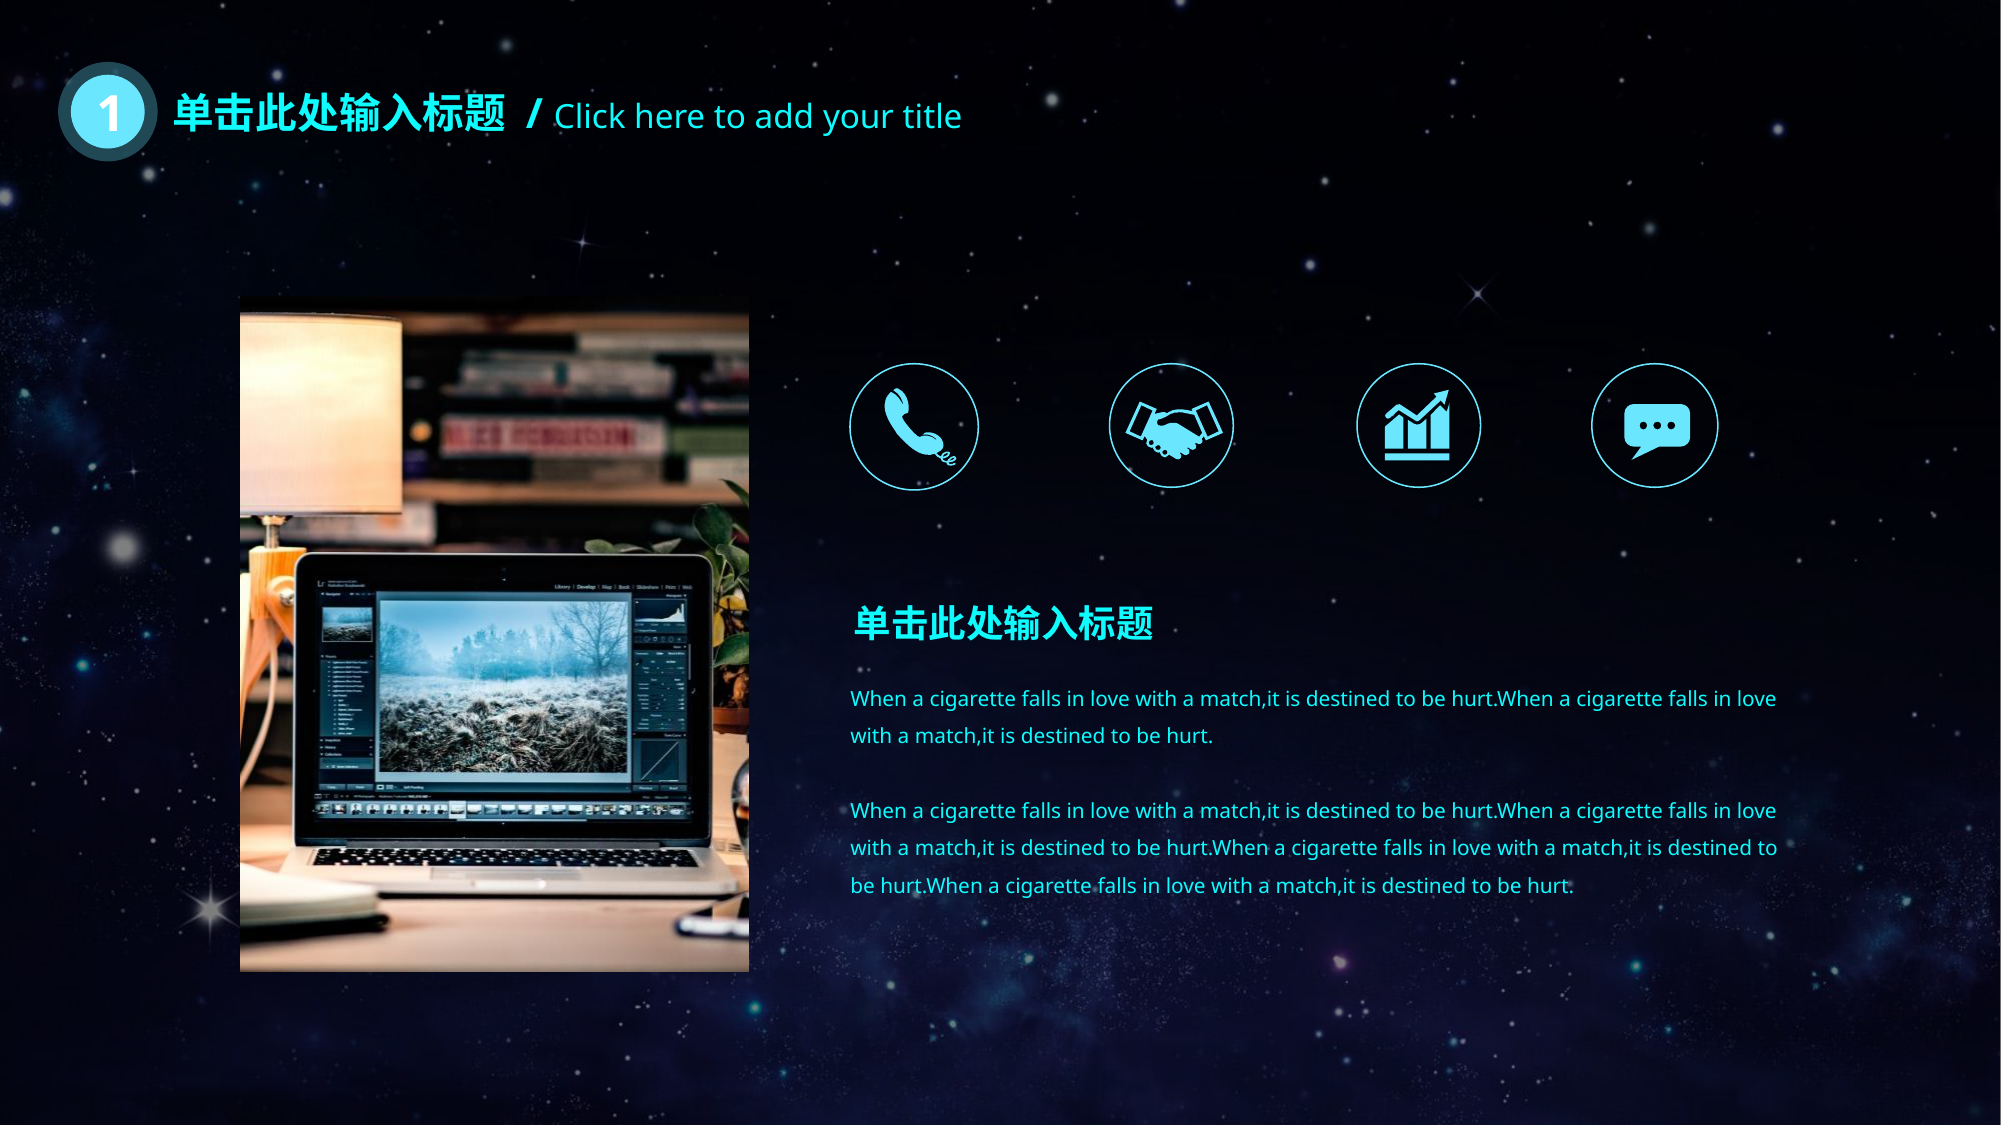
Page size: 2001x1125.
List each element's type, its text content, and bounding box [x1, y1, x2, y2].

text_box When a cigarette falls in love with a match,it is destined to be hurt.When a cigarette falls in love with a match,it is destined to be hurt. When a cigarette falls in love with a match,it is destined to be hurt.When a cigarette falls in love with a match,it is destined to be hurt.When a cigarette falls in love with a match,it is destined to be hurt.When a cigarette falls in love with a match,it is destined to be hurt. [839, 667, 1795, 903]
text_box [58, 61, 158, 162]
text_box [1109, 363, 1234, 488]
text_box 单击此处输入标题 / Click here to add your title [158, 78, 1017, 144]
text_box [849, 363, 979, 490]
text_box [1591, 363, 1718, 488]
picture [0, 0, 2001, 1125]
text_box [1356, 363, 1481, 488]
text_box 单击此处输入标题 [838, 592, 1204, 653]
